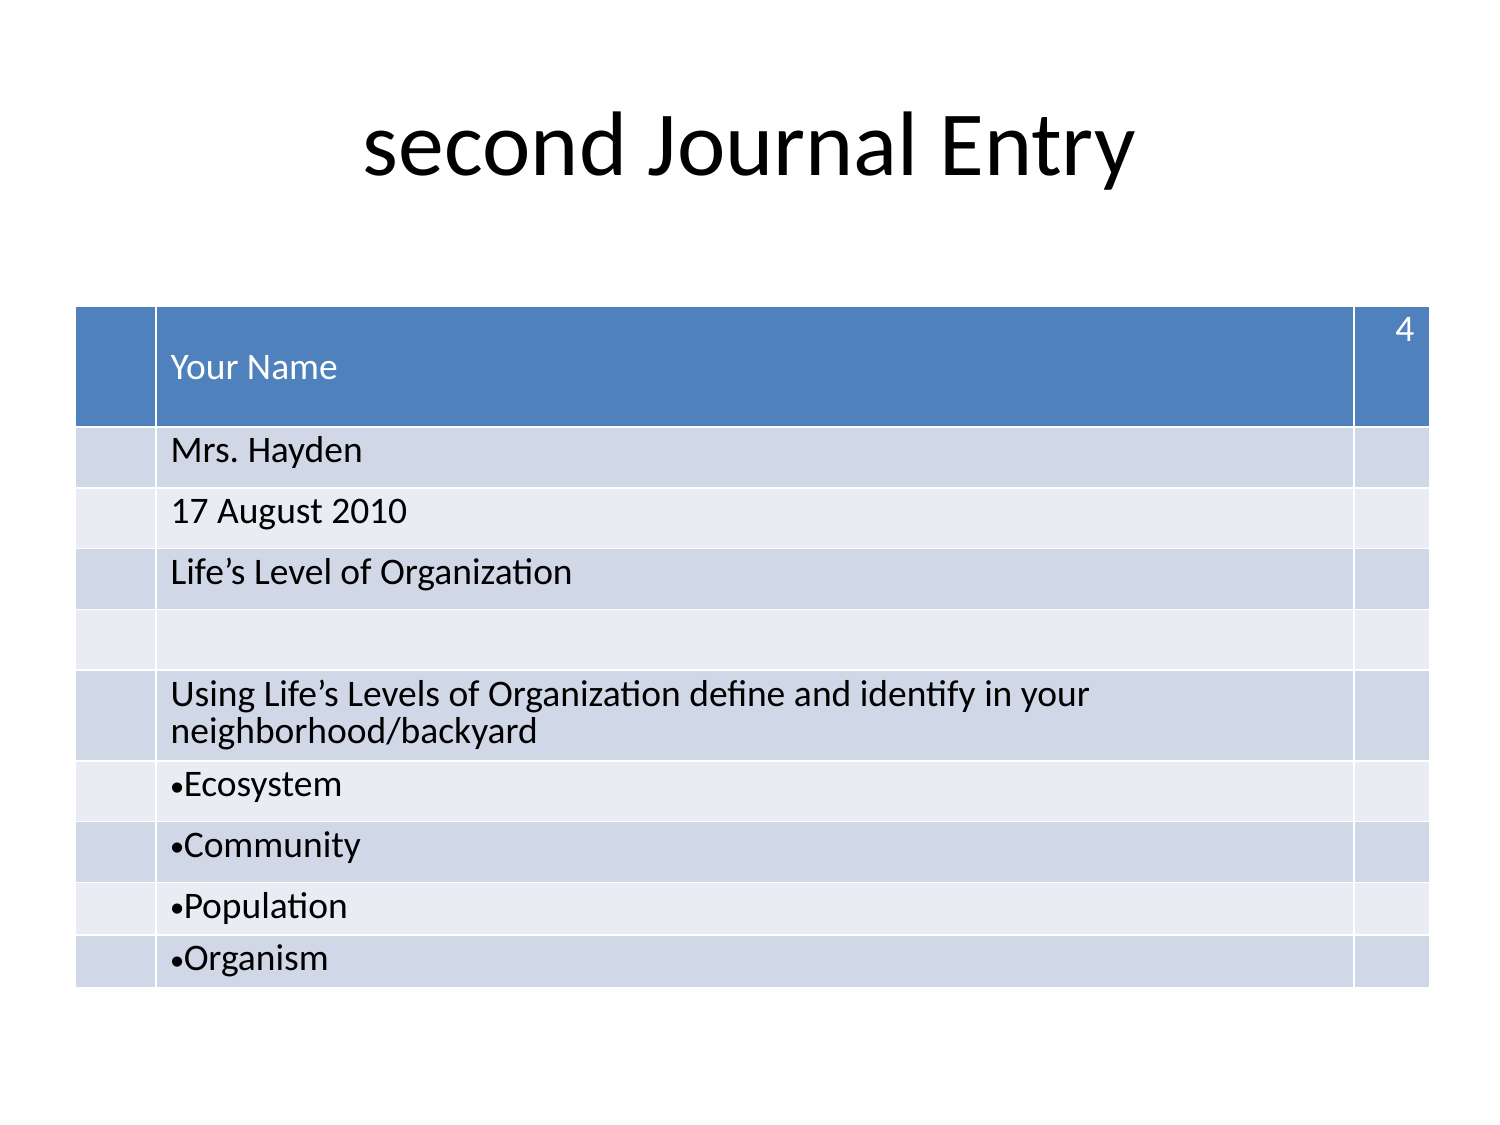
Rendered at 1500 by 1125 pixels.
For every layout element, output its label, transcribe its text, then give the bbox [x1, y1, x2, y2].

table_cell Ecosystem [157, 762, 1353, 821]
table_header Your Name [157, 307, 1353, 426]
table_cell [76, 610, 155, 669]
table_cell [76, 671, 155, 760]
table_cell [1355, 883, 1429, 934]
table_cell Life’s Level of Organization [157, 549, 1353, 609]
table_cell [1355, 822, 1429, 882]
table_cell Using Life’s Levels of Organization define and identify in your neighborhood/backyard [157, 671, 1353, 760]
table_header 4 [1355, 307, 1429, 426]
table_cell Population [157, 883, 1353, 934]
table_cell [1355, 671, 1429, 760]
table_cell [76, 883, 155, 934]
table_cell [1355, 489, 1429, 548]
table_cell [76, 936, 155, 987]
table_cell Mrs. Hayden [157, 428, 1353, 487]
table_cell [1355, 549, 1429, 609]
table_header [76, 307, 155, 426]
table_cell [76, 822, 155, 882]
table_cell Community [157, 822, 1353, 882]
table_cell Organism [157, 936, 1353, 987]
table_cell [1355, 936, 1429, 987]
table_cell [76, 428, 155, 487]
table_cell 17 August 2010 [157, 489, 1353, 548]
title second Journal Entry [75, 45, 1425, 233]
table_cell [76, 549, 155, 609]
table_cell [1355, 762, 1429, 821]
table_cell [1355, 610, 1429, 669]
table_cell [157, 610, 1353, 669]
table_cell [76, 762, 155, 821]
table_cell [1355, 428, 1429, 487]
table_cell [76, 489, 155, 548]
